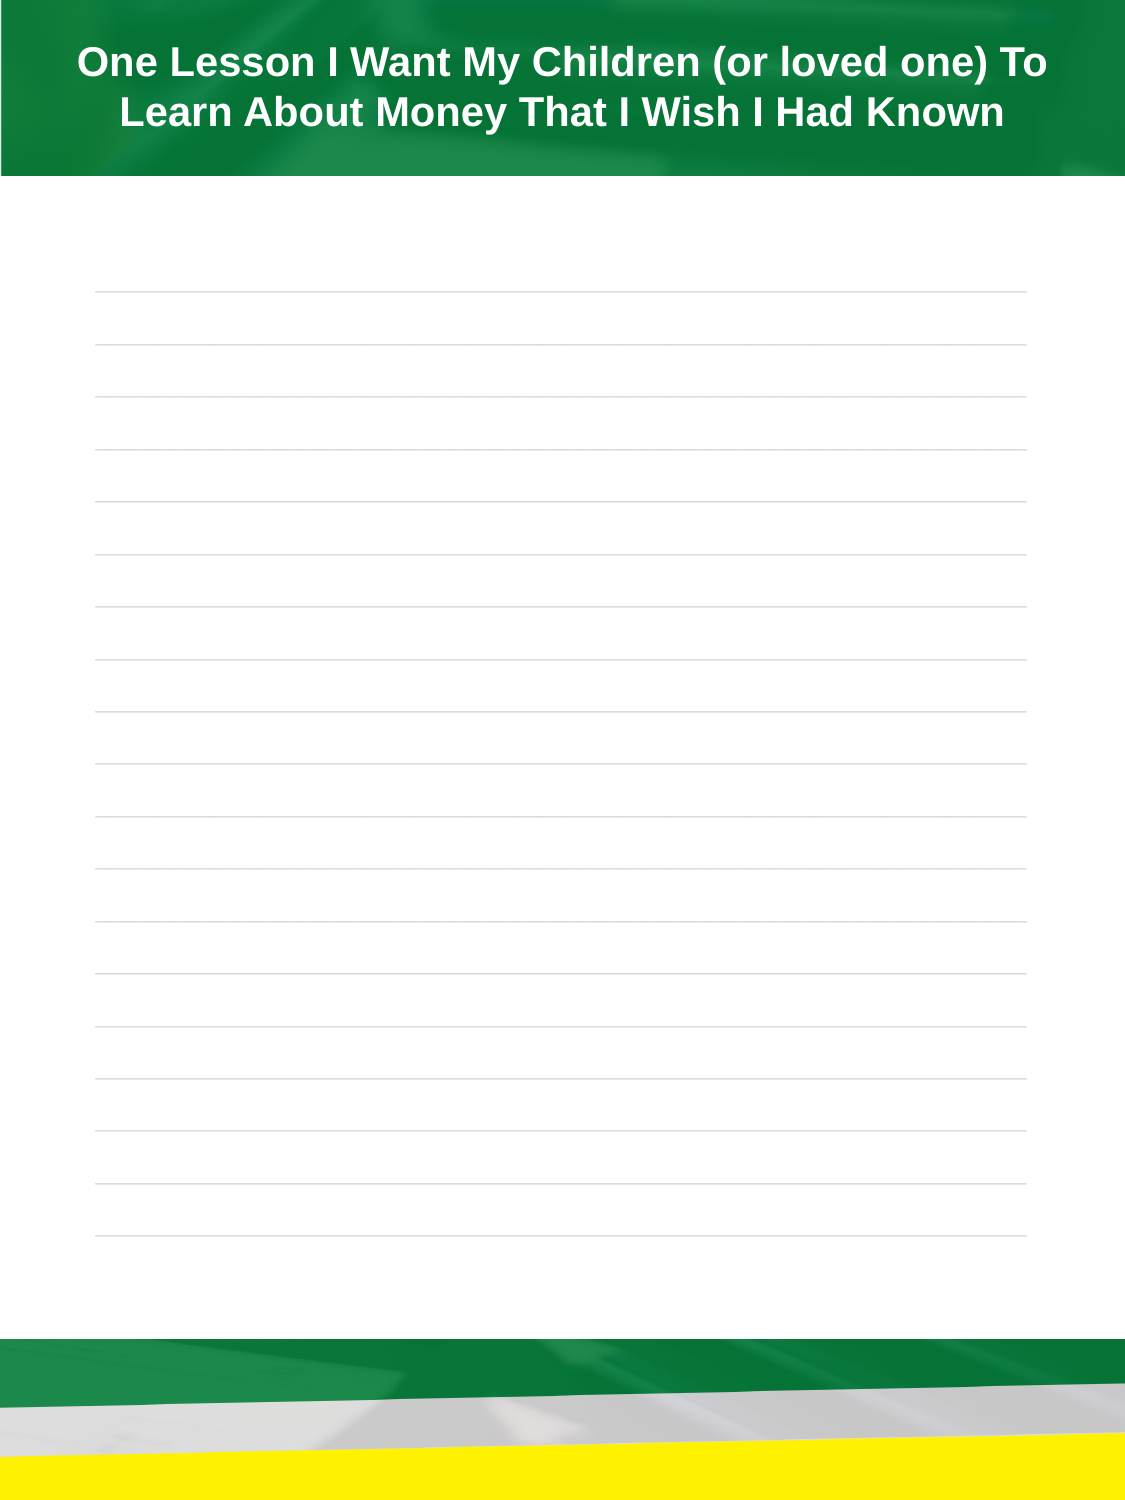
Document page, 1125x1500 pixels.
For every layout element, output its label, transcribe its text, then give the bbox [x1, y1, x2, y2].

picture [0, 0, 1125, 176]
text_box _________________________________________________________________________ _________________________________________________________________________ _________________________________________________________________________ _________________________________________________________________________ _________________________________________________________________________ _________________________________________________________________________ _________________________________________________________________________ _________________________________________________________________________ _________________________________________________________________________ _________________________________________________________________________ _________________________________________________________________________ _________________________________________________________________________ _________________________________________________________________________ _________________________________________________________________________ _________________________________________________________________________ _________________________________________________________________________ _________________________________________________________________________ _________________________________________________________________________ _________________________________________________________________________ [80, 258, 1045, 1245]
picture [0, 1339, 1125, 1500]
